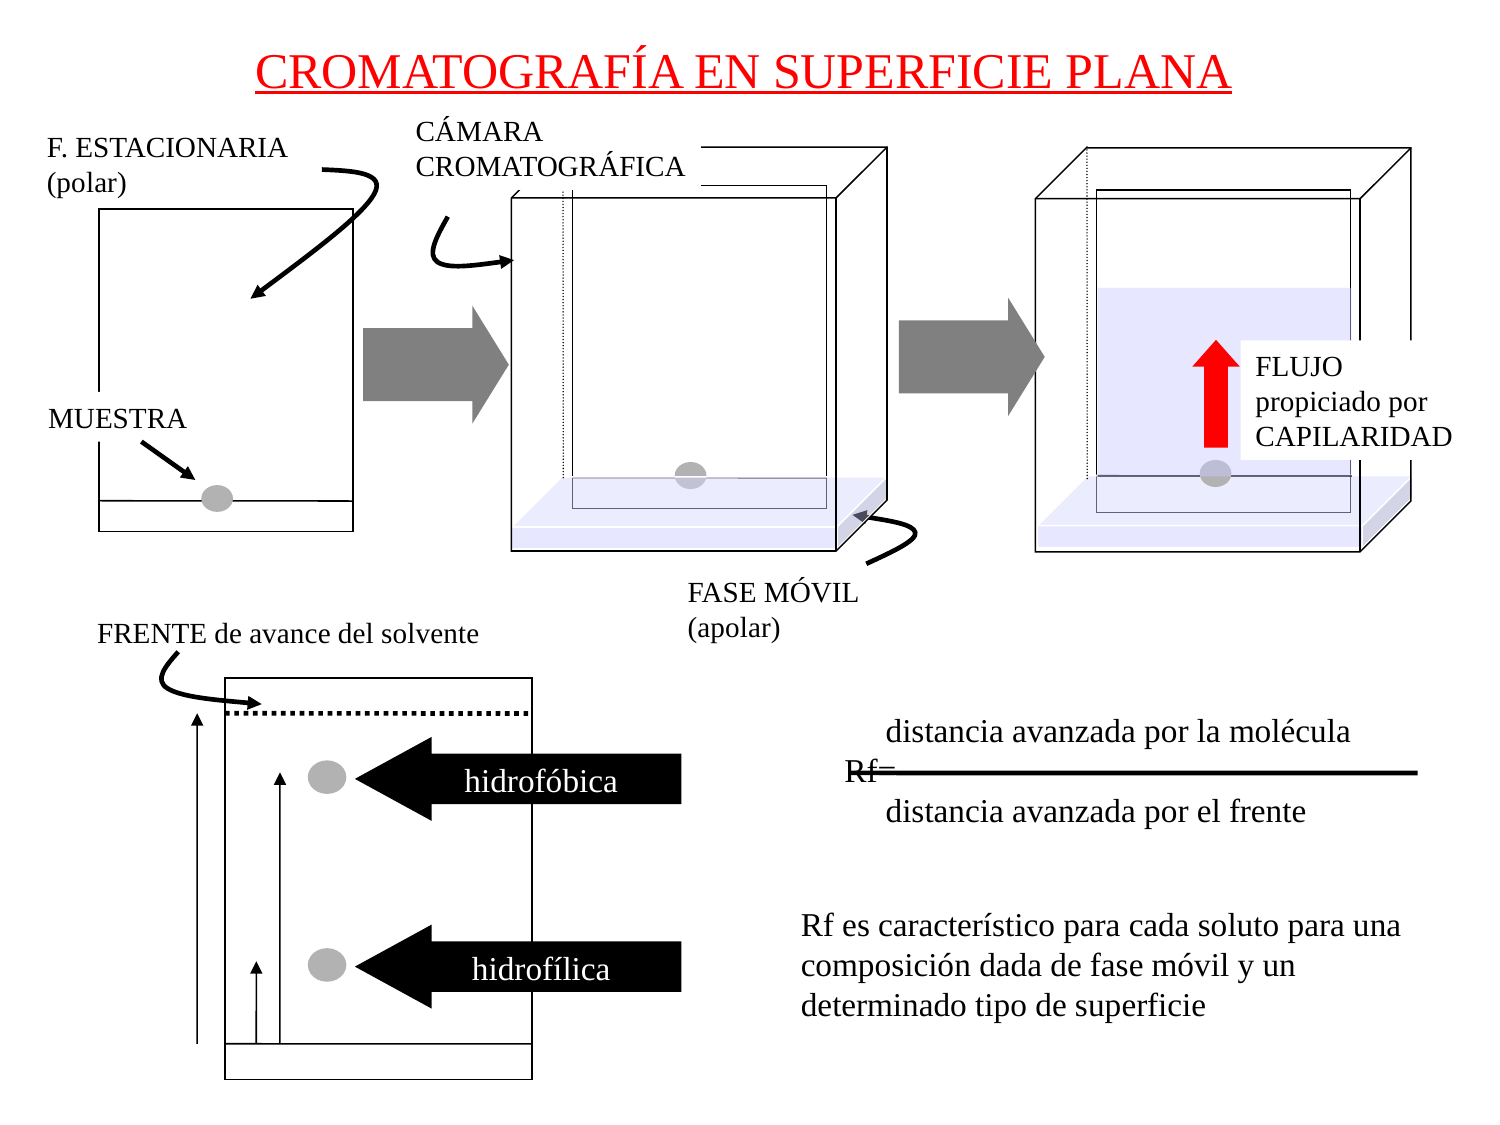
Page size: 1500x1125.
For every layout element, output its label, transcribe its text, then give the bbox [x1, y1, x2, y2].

text_box [898, 297, 1030, 416]
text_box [362, 104, 888, 552]
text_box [196, 701, 1468, 1045]
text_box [29, 391, 234, 513]
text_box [11, 120, 357, 532]
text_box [58, 606, 533, 1080]
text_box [1035, 146, 1413, 553]
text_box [511, 476, 918, 686]
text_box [1097, 287, 1482, 477]
text_box CROMATOGRAFÍA EN SUPERFICIE PLANA [240, 30, 1248, 106]
